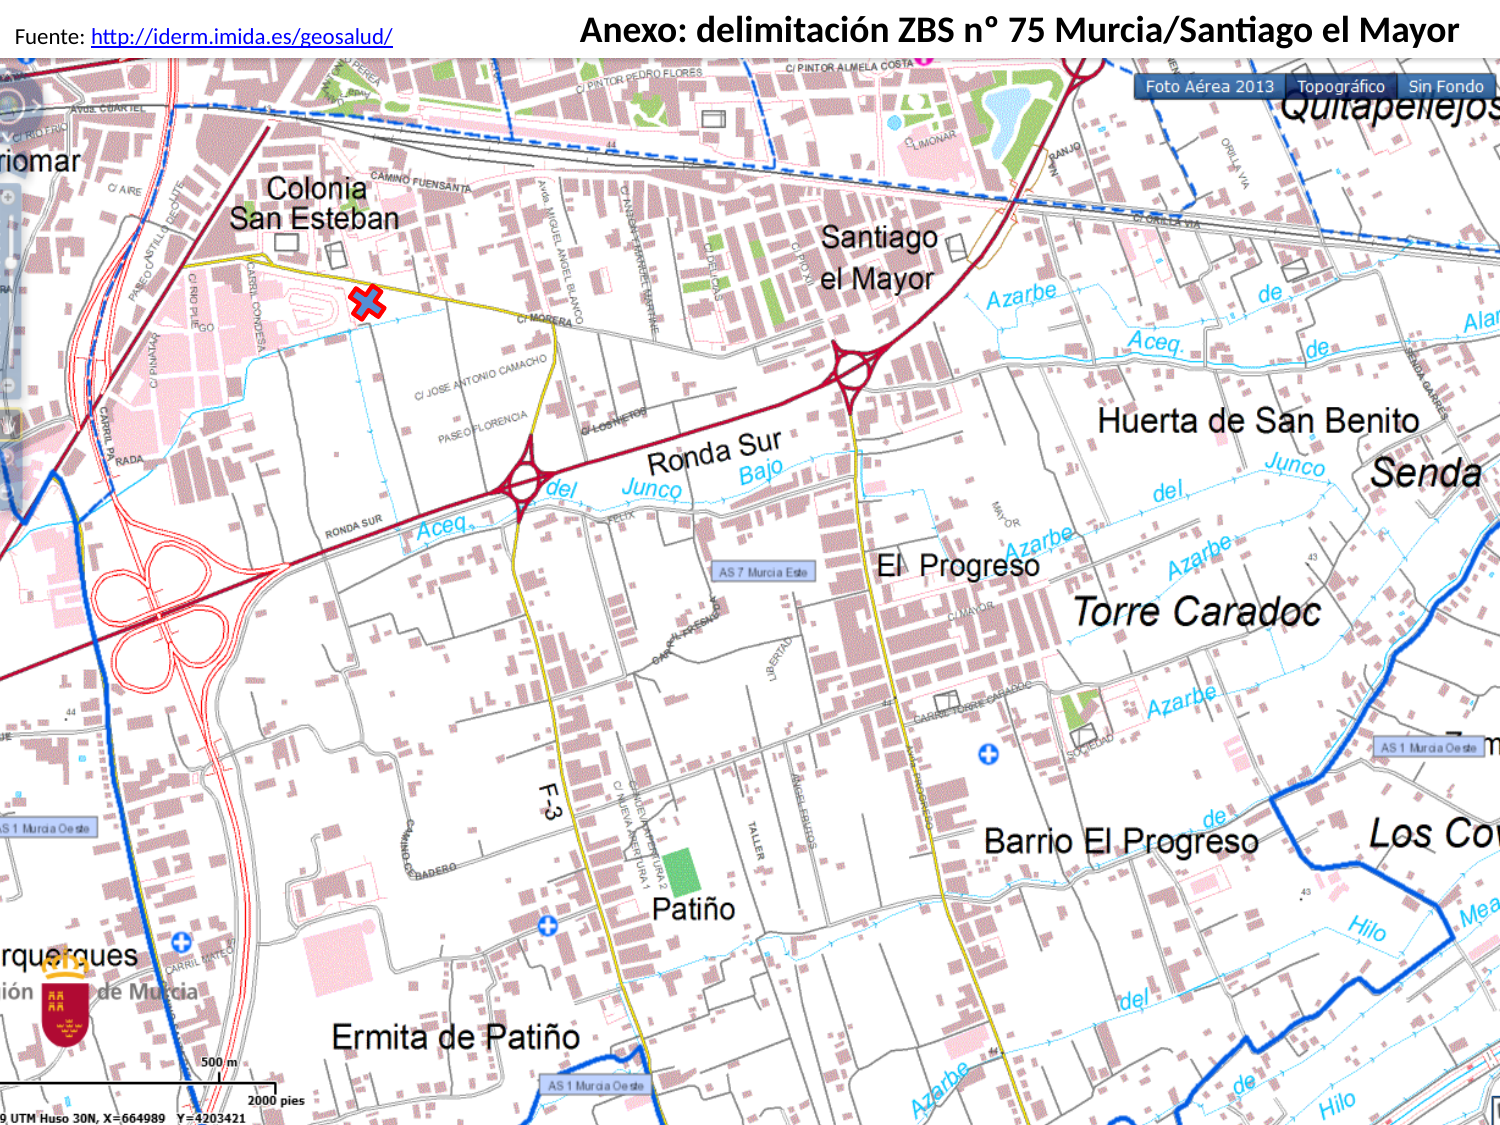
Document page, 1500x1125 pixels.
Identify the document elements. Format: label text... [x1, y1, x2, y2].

text_box Anexo: delimitación ZBS nº 75 Murcia/Santiago el Mayor [565, 0, 1499, 56]
text_box Fuente: http://iderm.imida.es/geosalud/ [0, 14, 662, 56]
picture [0, 57, 1500, 1125]
